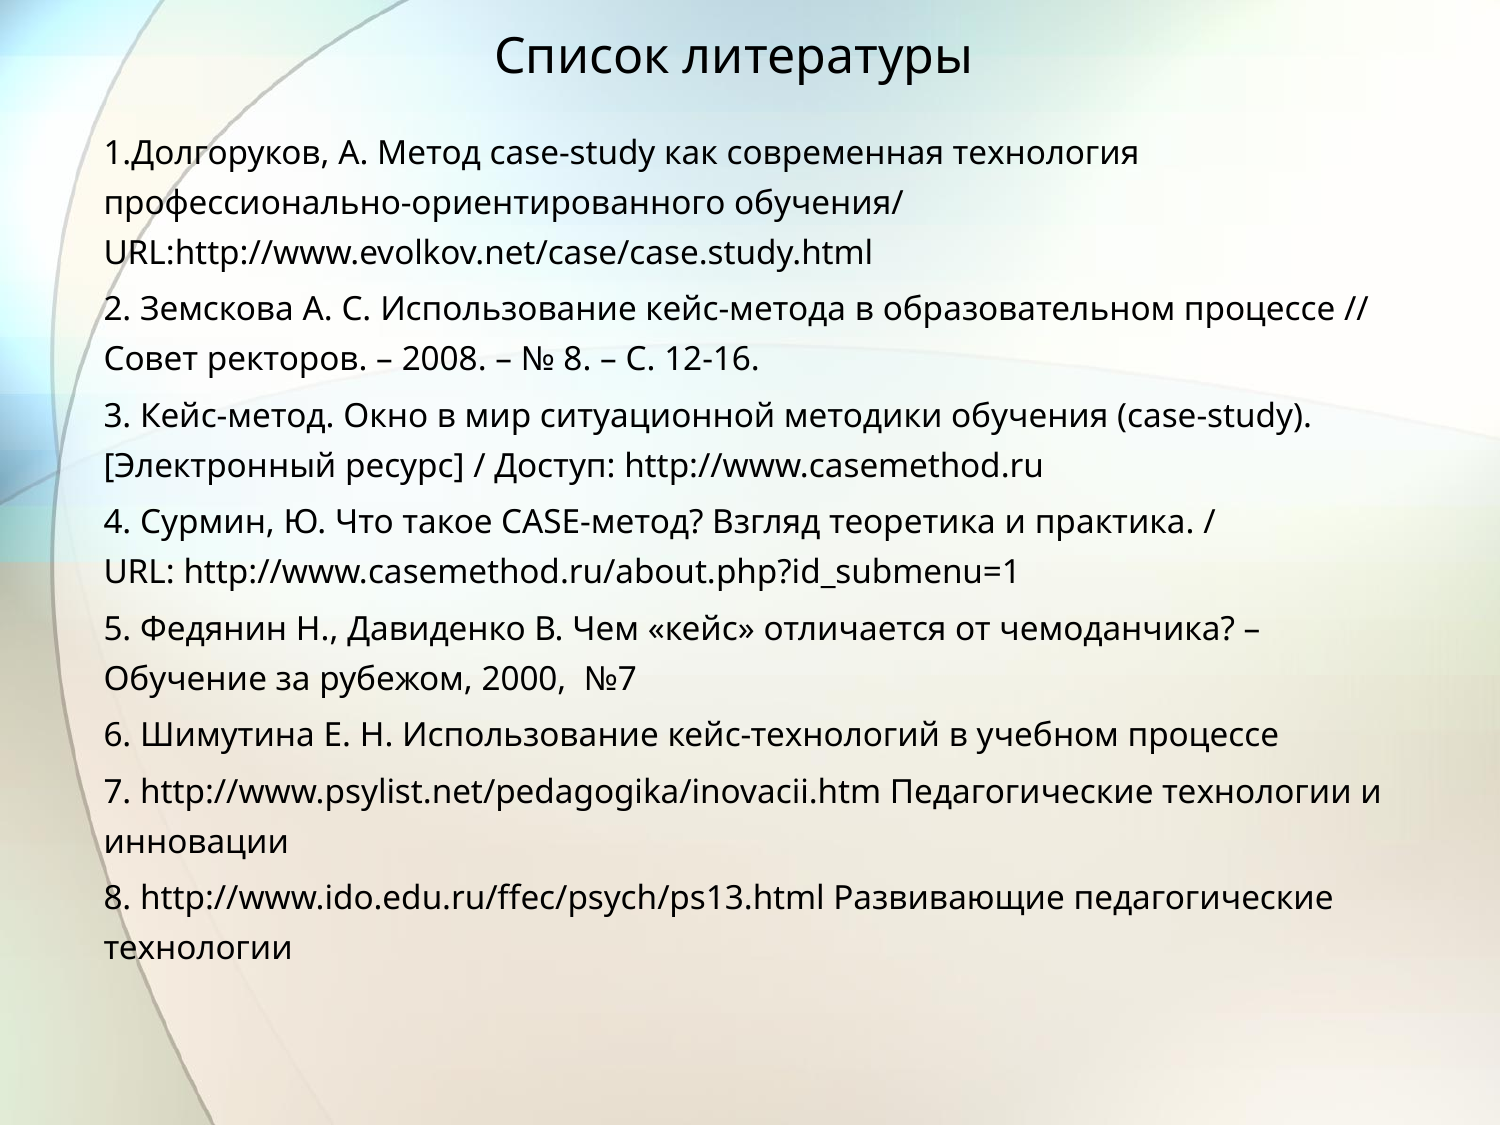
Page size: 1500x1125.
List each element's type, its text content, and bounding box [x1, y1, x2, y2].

picture [0, 0, 1500, 1125]
list 1.Долгоруков, А. Метод case-study как современная технология профессионально-ориентированного обучения/ URL:http://www.evolkov.net/case/case.study.html 2. Земскова А. С. Использование кейс-метода в образовательном процессе // Совет ректоров. – 2008. – № 8. – С. 12-16. 3. Кейс-метод. Окно в мир ситуационной методики обучения (case-study). [Электронный ресурс] / Доступ: http://www.casemethod.ru 4. Сурмин, Ю. Что такое CASE-метод? Взгляд теоретика и практика. / URL: http://www.casemethod.ru/about.php?id_submenu=1 5. Федянин Н., Давиденко В. Чем «кейс» отличается от чемоданчика? – Обучение за рубежом, 2000, №7 6. Шимутина Е. Н. Использование кейс-технологий в учебном процессе 7. http://www.psylist.net/pedagogika/inovacii.htm Педагогические технологии и инновации 8. http://www.ido.edu.ru/ffec/psych/ps13.html Развивающие педагогические технологии [88, 113, 1447, 1083]
title Список литературы [0, 19, 1495, 79]
